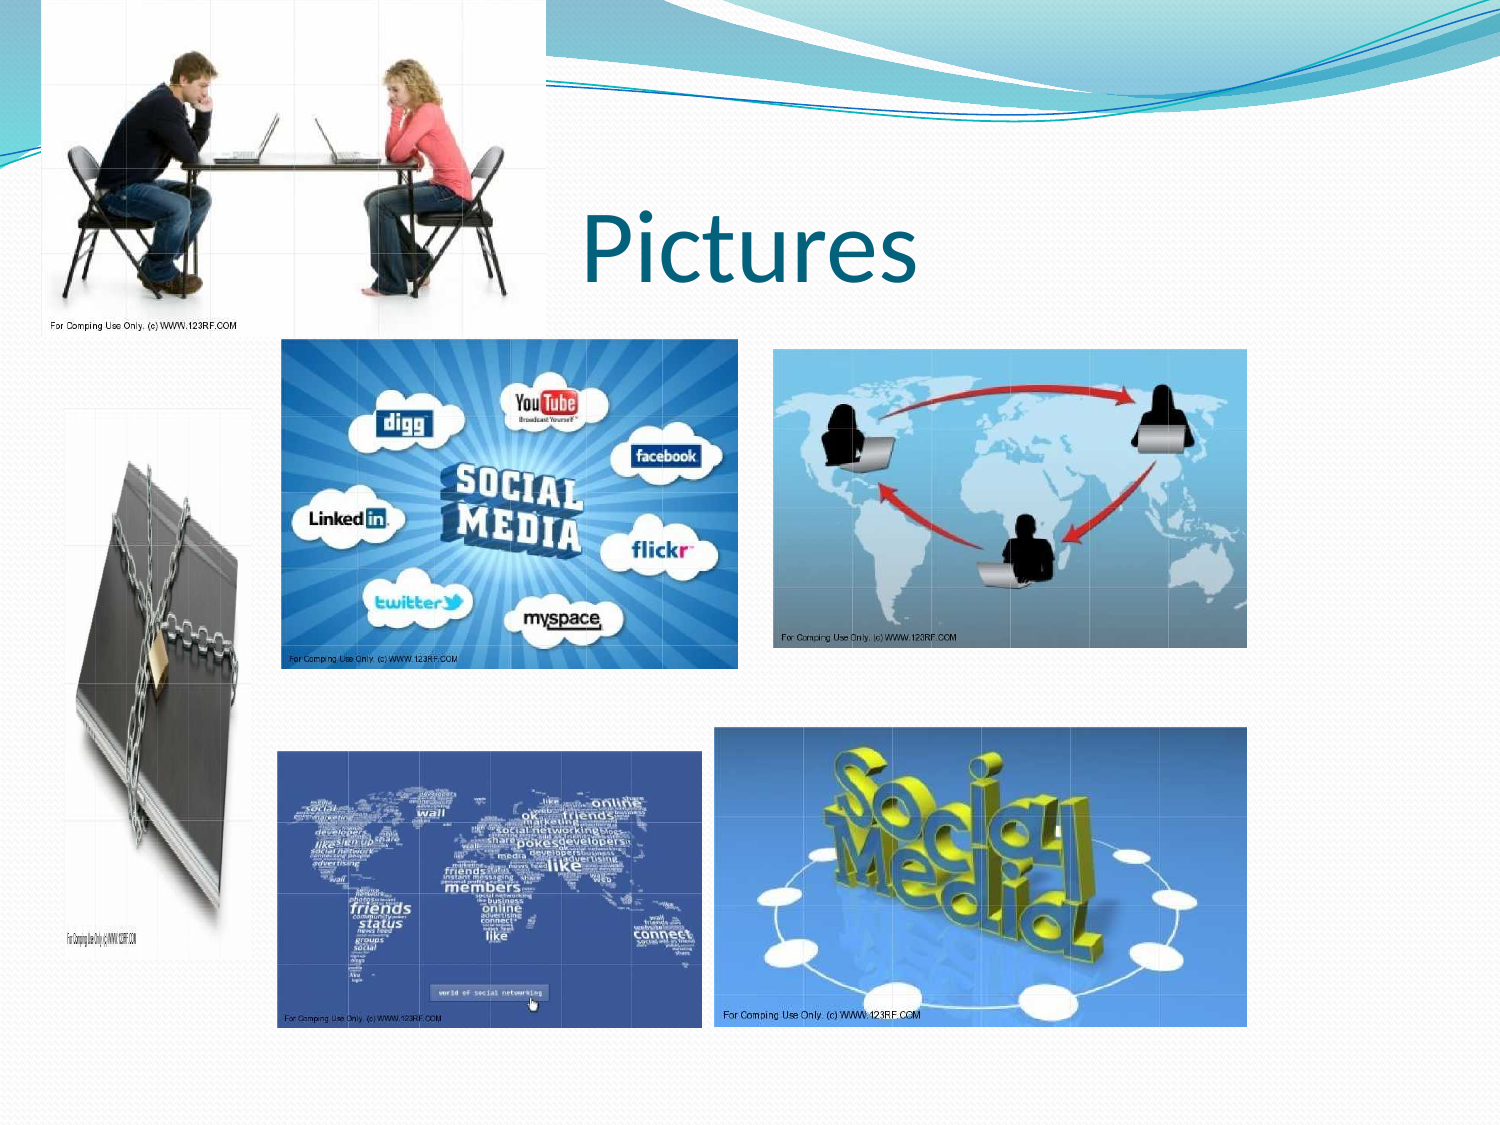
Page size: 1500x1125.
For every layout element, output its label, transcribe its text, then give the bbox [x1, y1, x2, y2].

picture [714, 727, 1247, 1027]
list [280, 339, 739, 669]
title Pictures [552, 115, 1425, 303]
picture [277, 751, 702, 1028]
picture [773, 349, 1247, 648]
picture [64, 408, 251, 958]
picture [40, 0, 546, 337]
